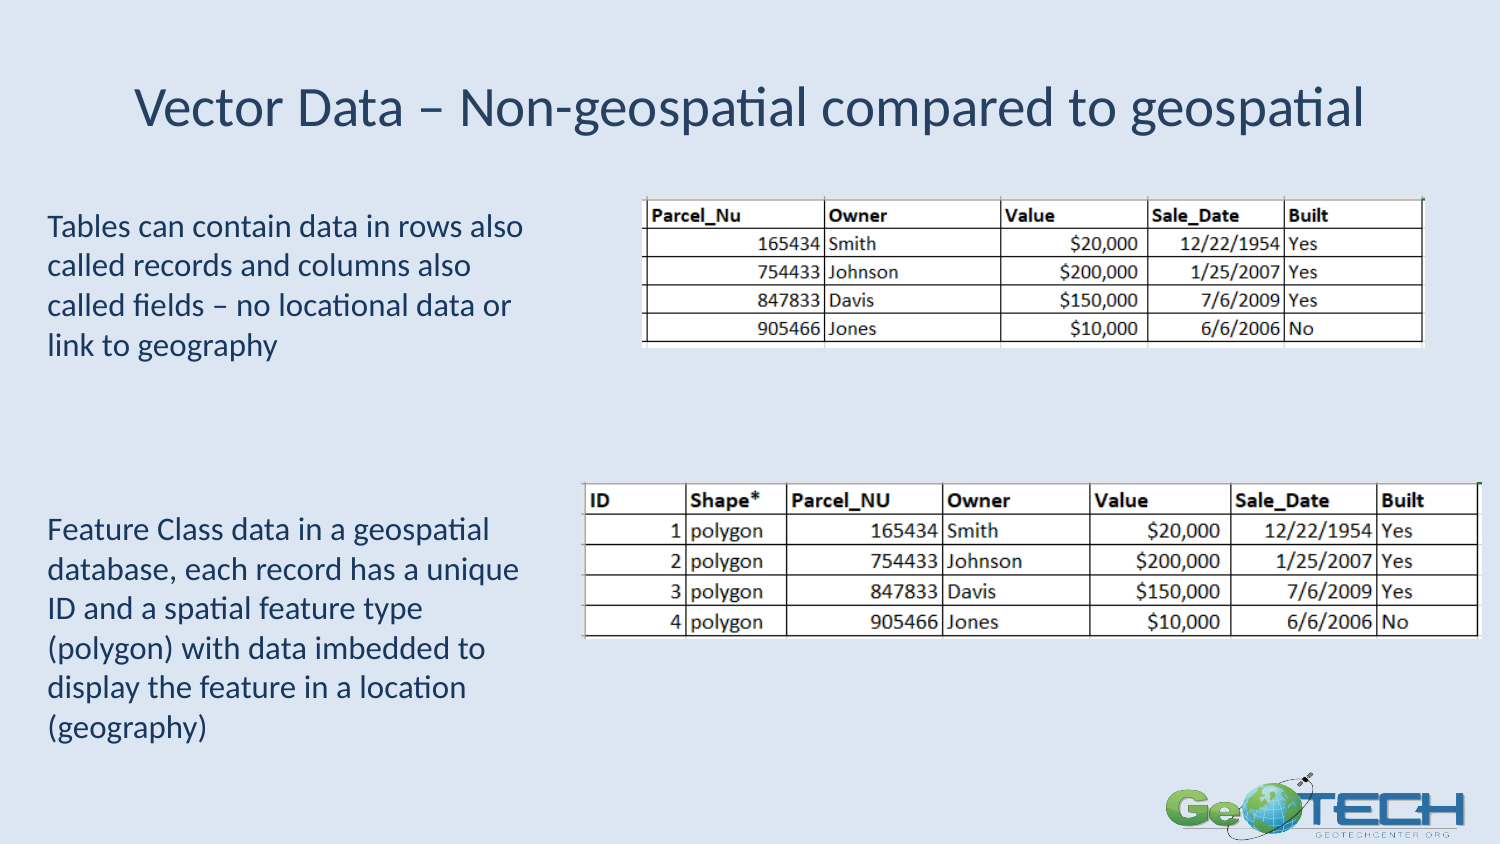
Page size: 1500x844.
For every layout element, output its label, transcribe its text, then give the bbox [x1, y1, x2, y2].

picture [642, 196, 1426, 348]
list Tables can contain data in rows also called records and columns also called fields – no locational data or link to geography Feature Class data in a geospatial database, each record has a unique ID and a spatial feature type (polygon) with data imbedded to display the feature in a location (geography) [32, 196, 571, 754]
picture [1155, 769, 1478, 844]
title Vector Data – Non-geospatial compared to geospatial [75, 33, 1425, 175]
picture [581, 482, 1483, 640]
